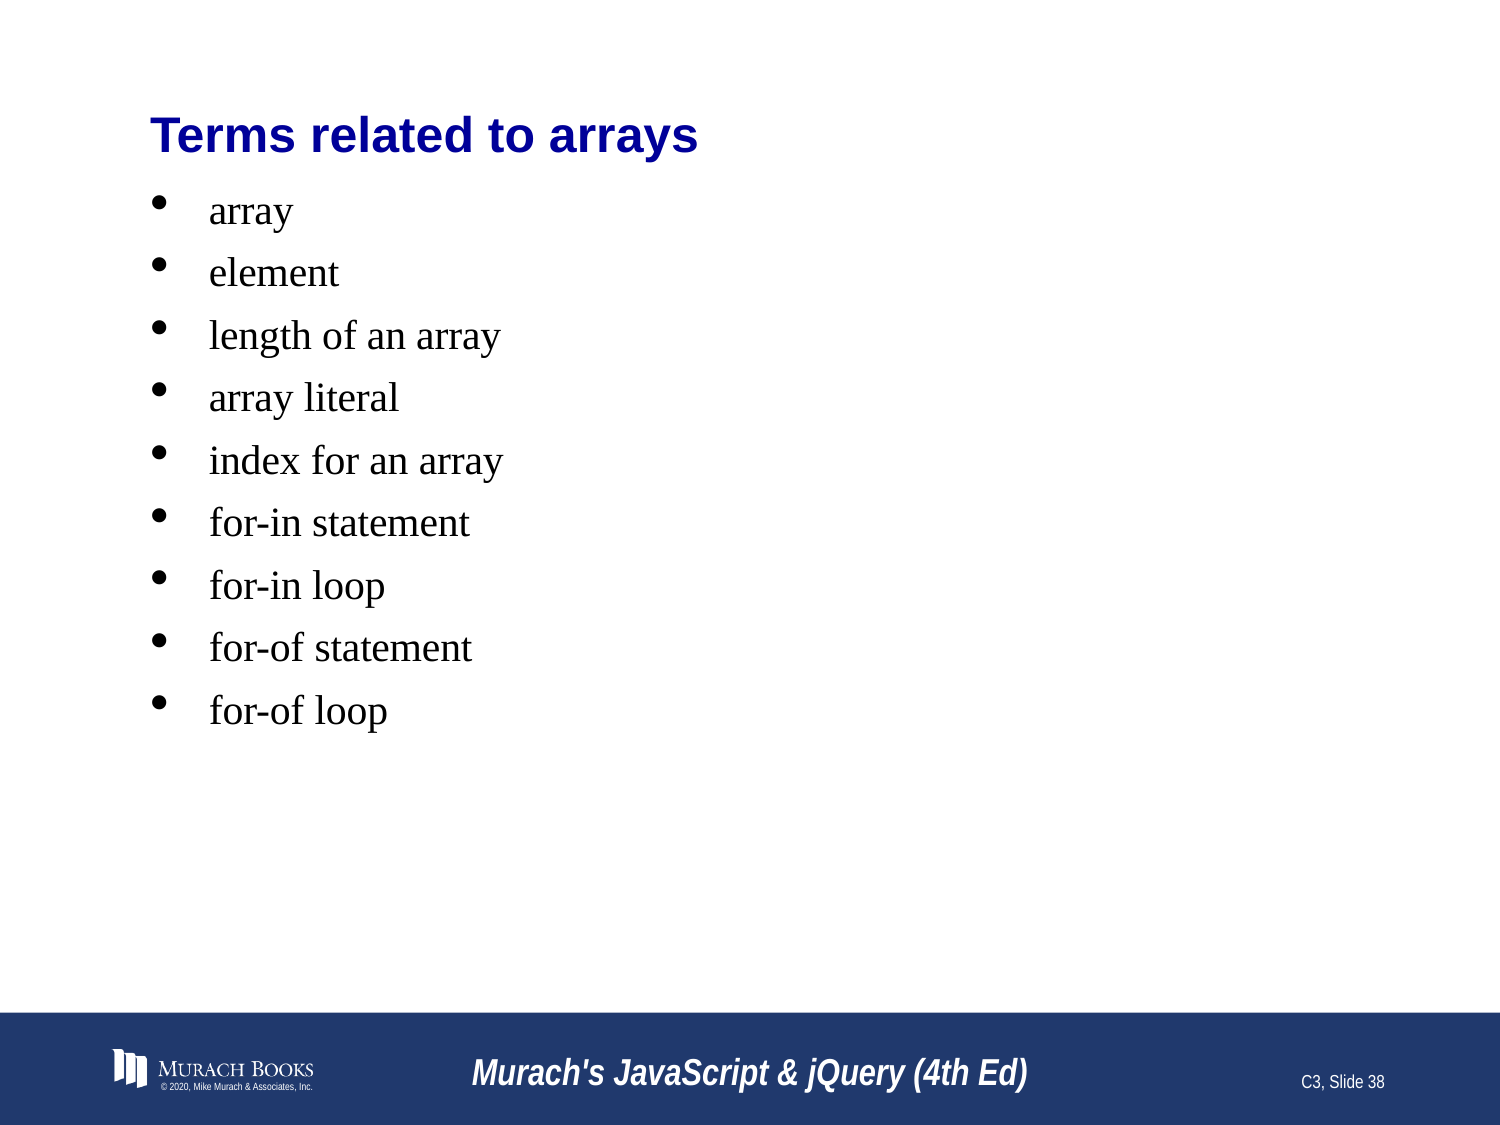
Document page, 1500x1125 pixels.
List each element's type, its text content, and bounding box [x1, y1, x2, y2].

title Terms related to arrays [150, 102, 1350, 164]
slide_number Murach's JavaScript & jQuery (4th Ed) [463, 1025, 1050, 1100]
list array element length of an array array literal index for an array for-in statement for-in loop for-of statement for-of loop [137, 174, 1350, 975]
footer © 2020, Mike Murach & Associates, Inc. [12, 1025, 463, 1100]
slide_number C3, Slide 38 [1087, 1025, 1400, 1100]
